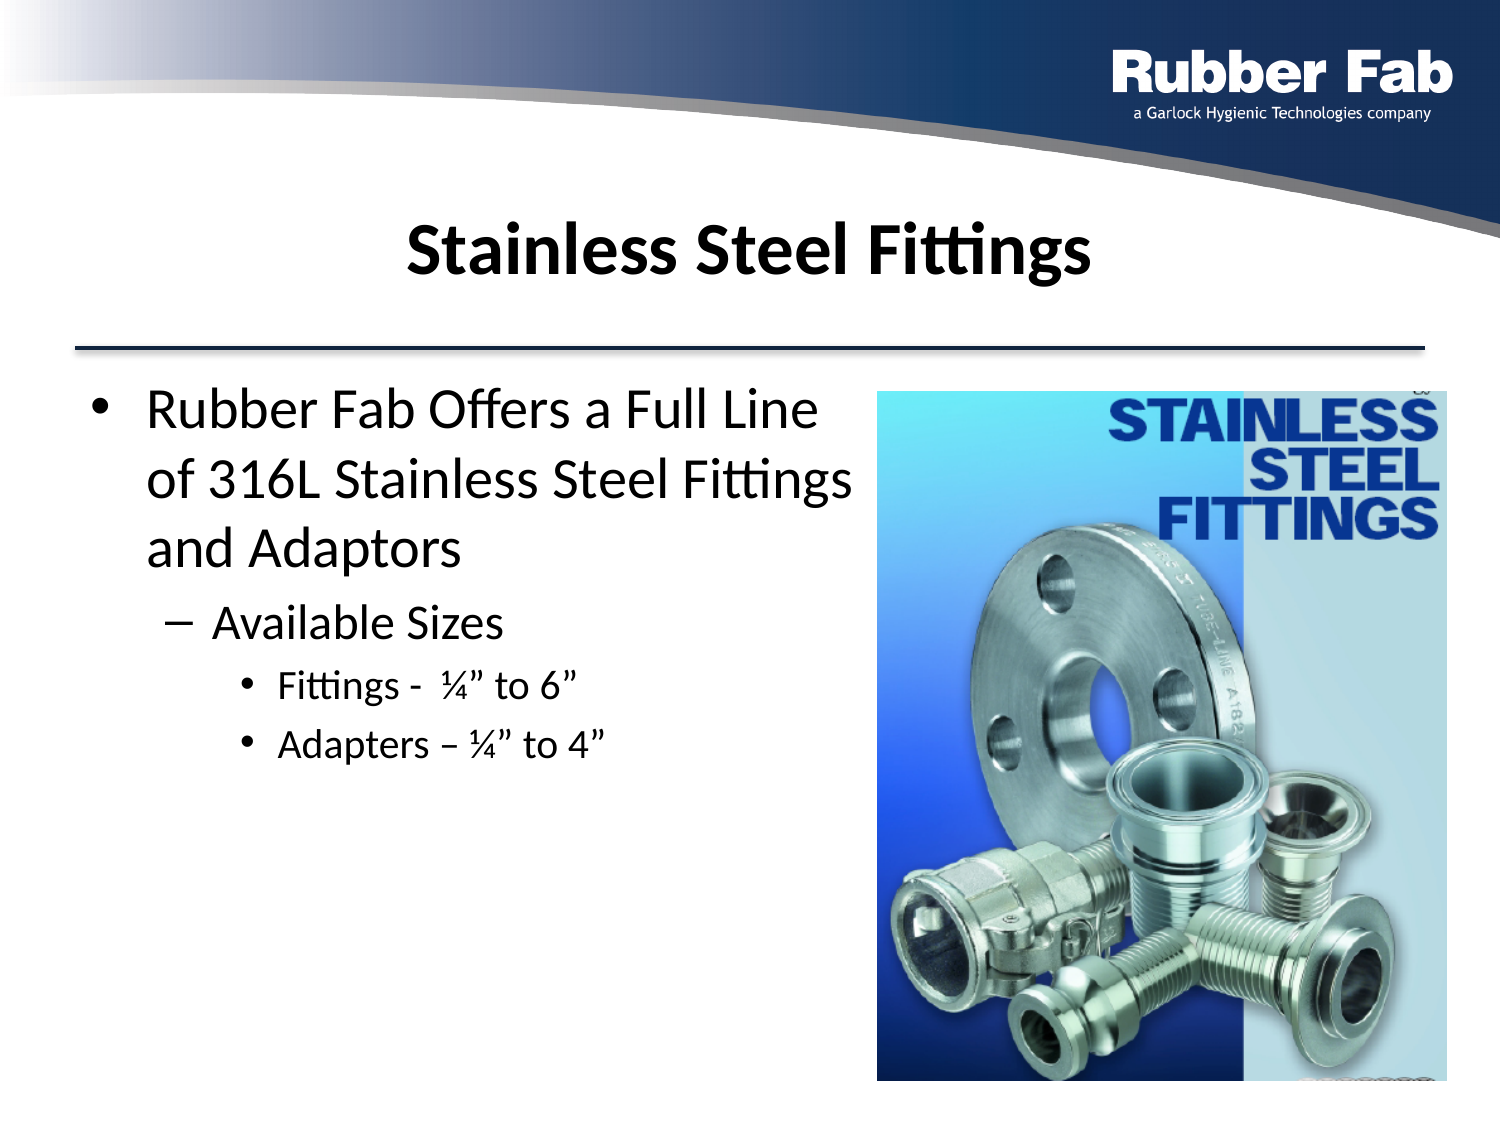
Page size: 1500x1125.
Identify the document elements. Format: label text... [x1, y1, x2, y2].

picture [877, 391, 1447, 1081]
title Stainless Steel Fittings [75, 150, 1425, 338]
list Rubber Fab Offers a Full Line of 316L Stainless Steel Fittings and Adaptors Available Sizes Fittings - ¼” to 6” Adapters – ¼” to 4” [75, 362, 1425, 1110]
picture [0, 0, 1500, 240]
